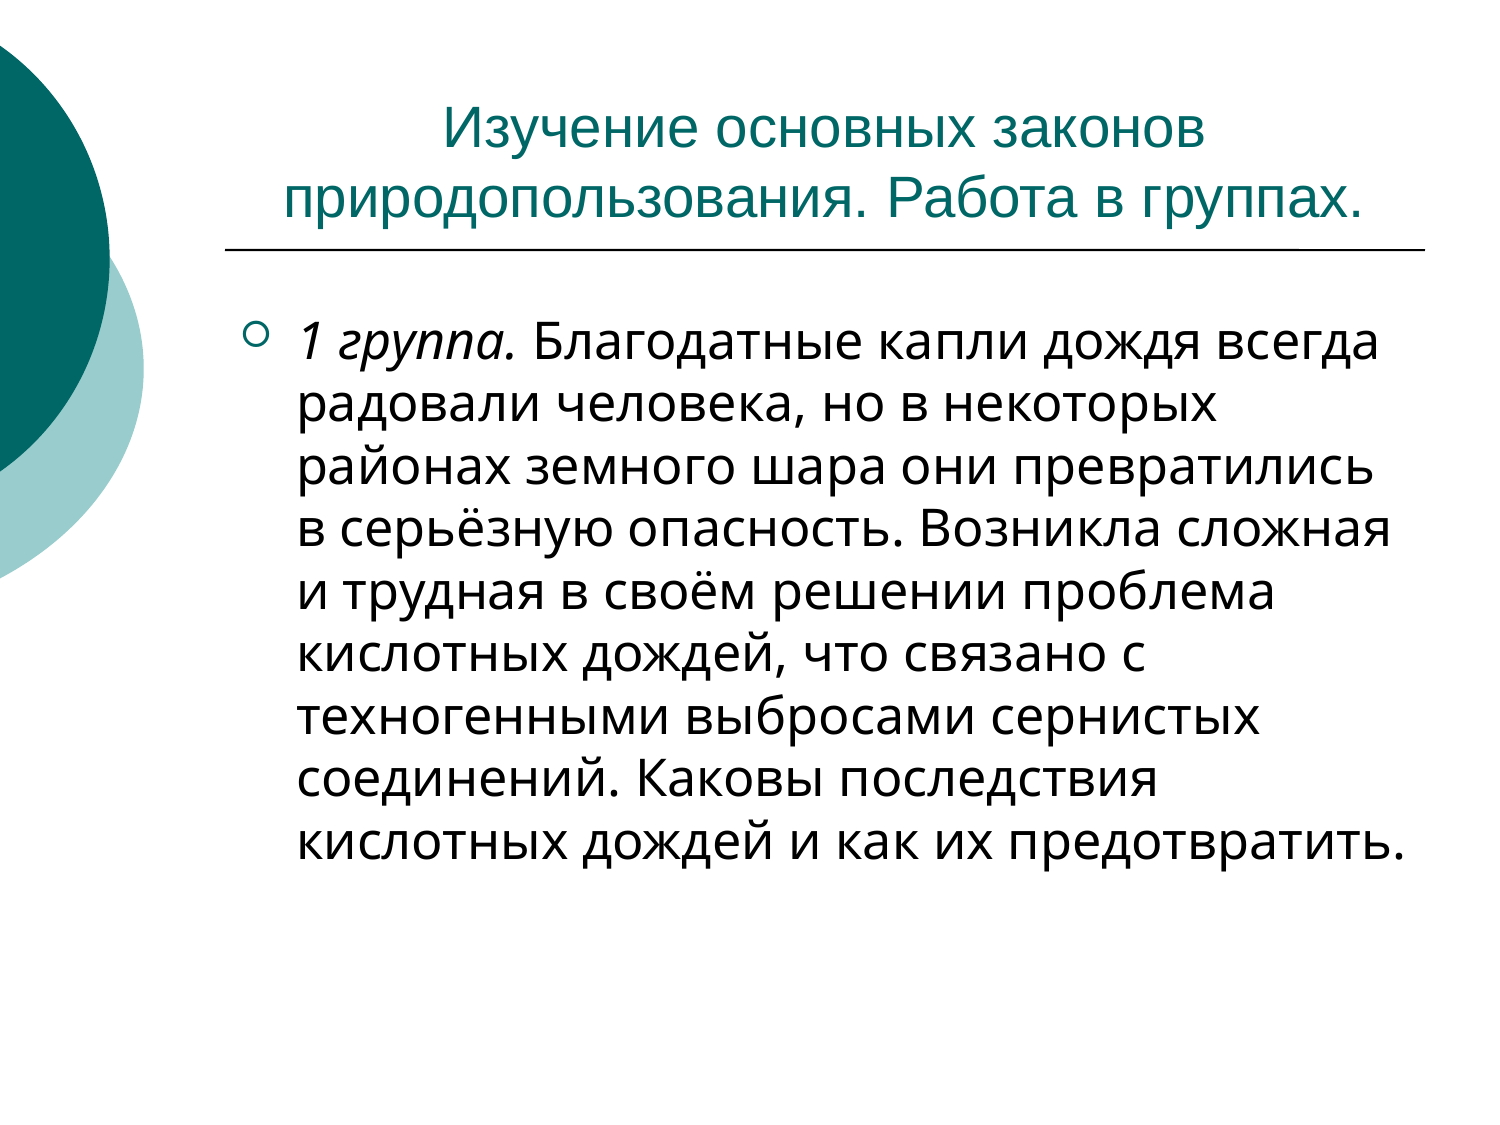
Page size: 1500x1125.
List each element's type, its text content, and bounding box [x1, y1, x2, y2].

list 1 группа. Благодатные капли дождя всегда радовали человека, но в некоторых районах земного шара они превратились в серьёзную опасность. Возникла сложная и трудная в своём решении проблема кислотных дождей, что связано с техногенными выбросами сернистых соединений. Каковы последствия кислотных дождей и как их предотвратить. [224, 299, 1425, 975]
title Изучение основных законов природопользования. Работа в группах. [224, 49, 1425, 238]
